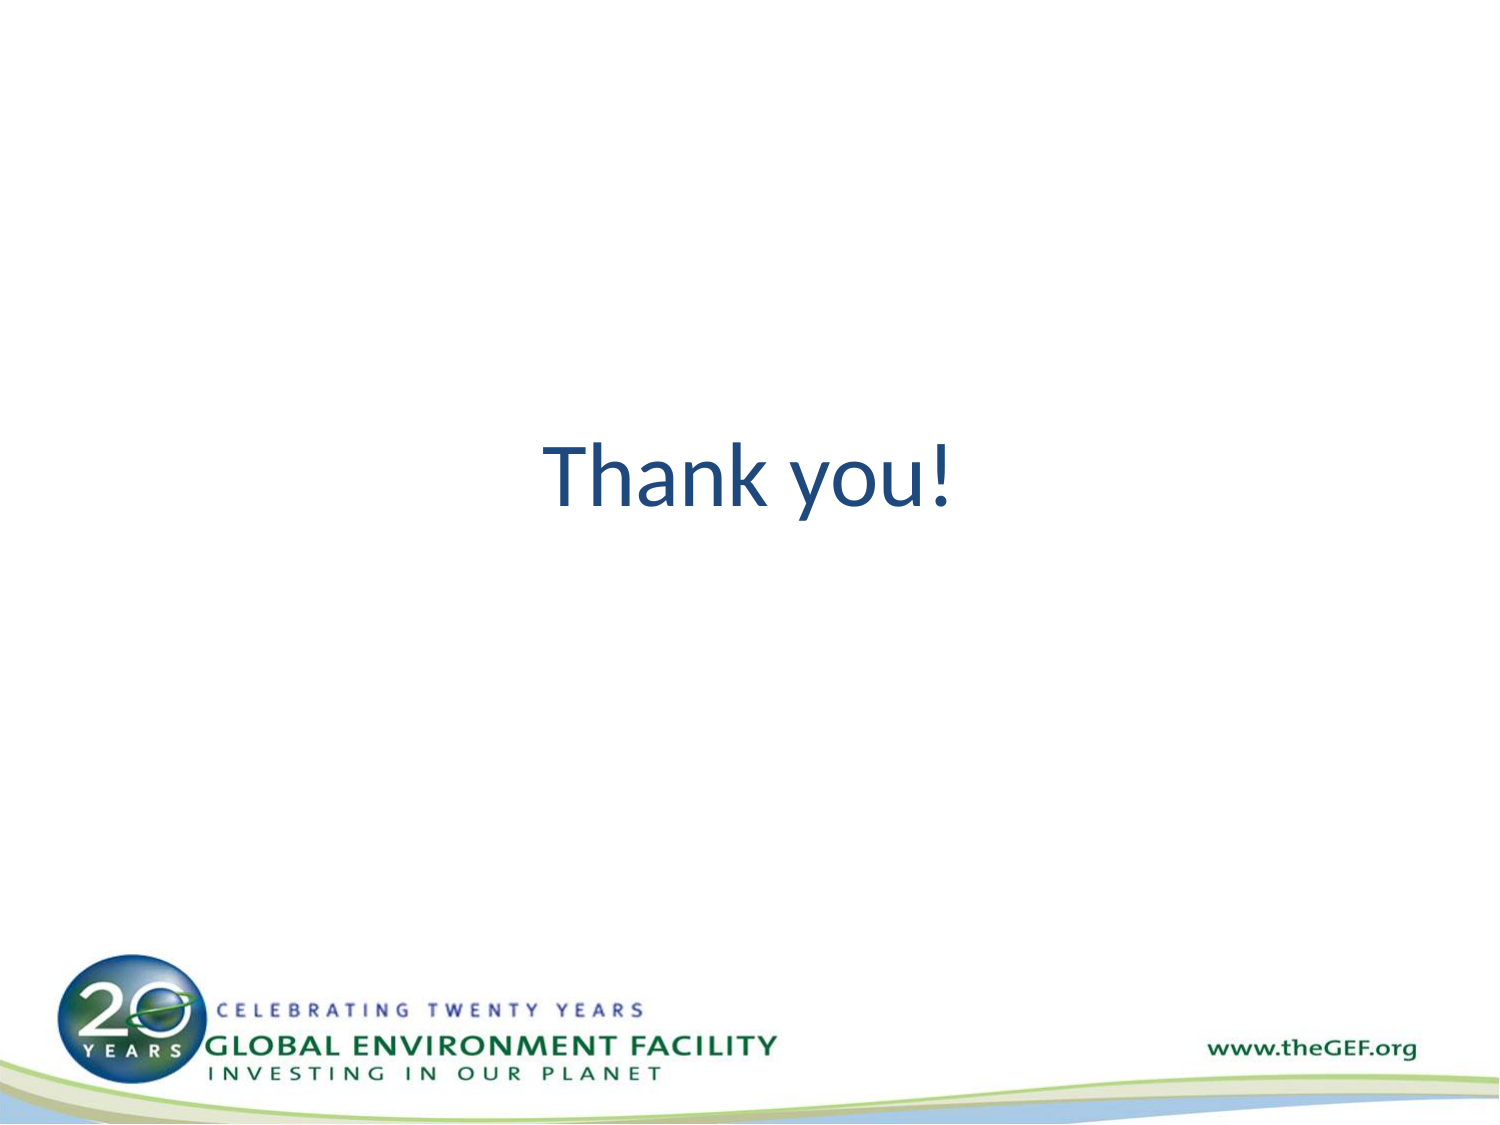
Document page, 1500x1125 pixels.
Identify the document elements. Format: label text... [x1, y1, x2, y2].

title Thank you! [112, 349, 1388, 591]
picture [0, 949, 1500, 1125]
